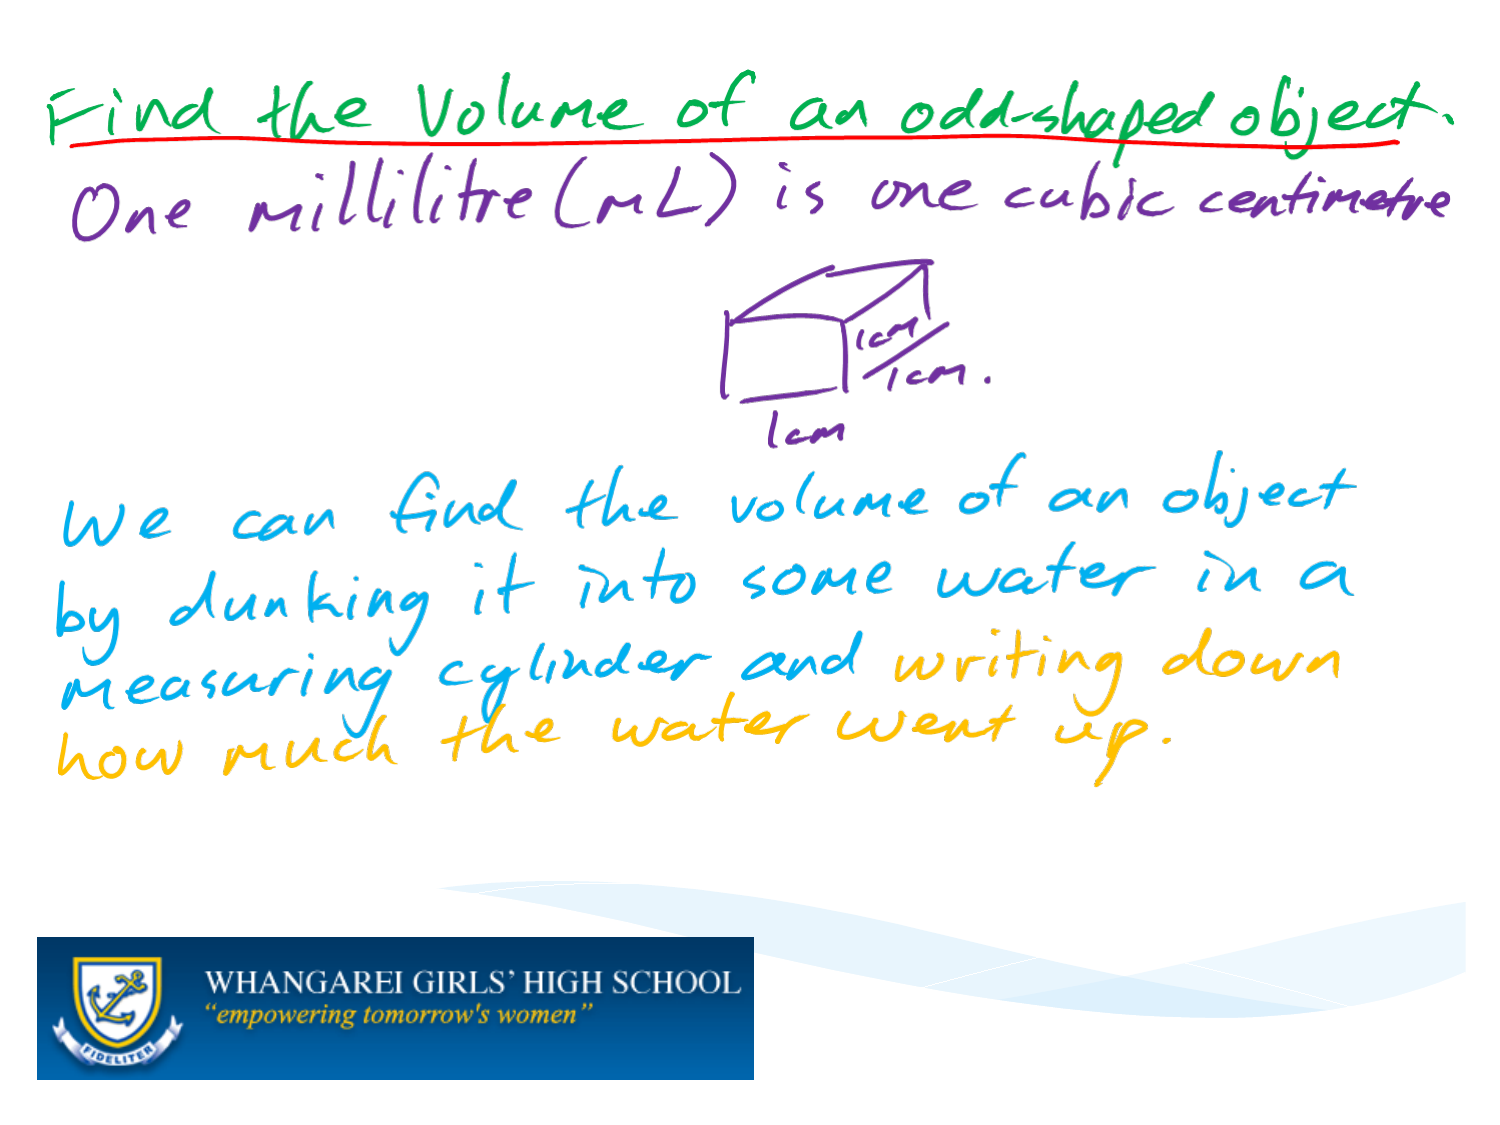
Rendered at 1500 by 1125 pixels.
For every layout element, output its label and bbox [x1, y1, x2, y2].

picture [37, 937, 754, 1080]
picture [40, 62, 1460, 793]
